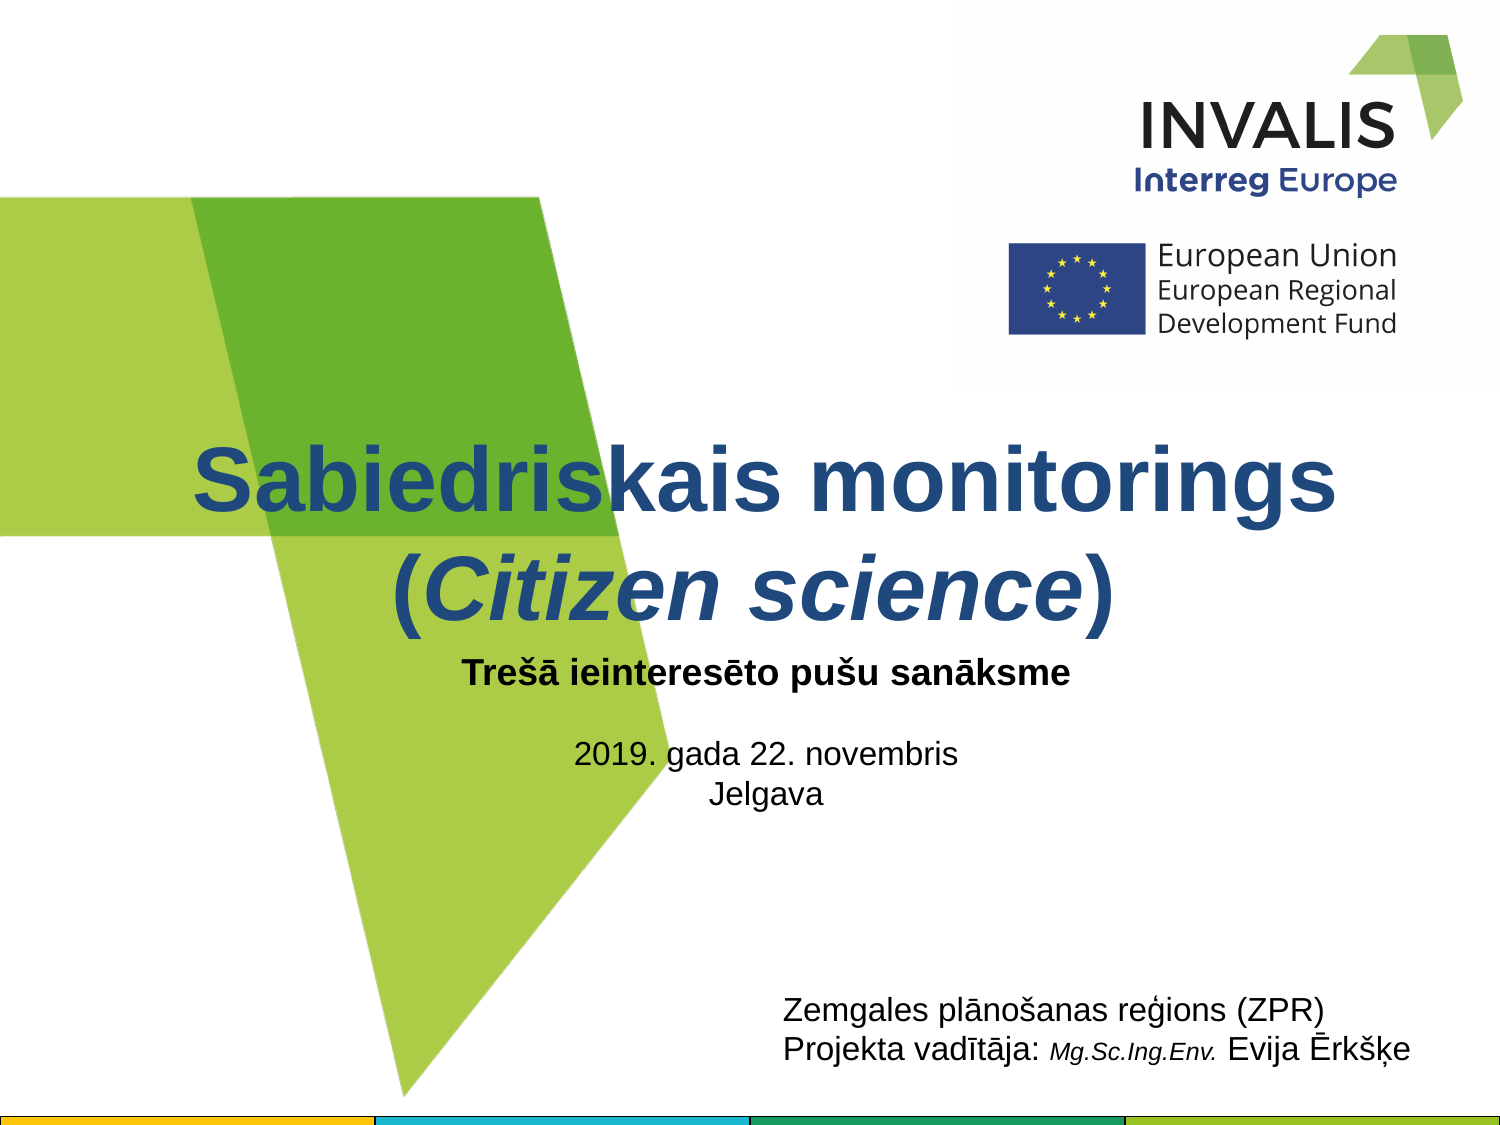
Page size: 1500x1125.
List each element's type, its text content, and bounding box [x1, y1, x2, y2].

title Sabiedriskais monitorings (Citizen science) [139, 411, 1394, 674]
picture [955, 0, 1500, 389]
list Zemgales plānošanas reģions (ZPR) Projekta vadītāja: Mg.Sc.Ing.Env. Evija Ērkšķe [767, 987, 1475, 1091]
picture [0, 179, 685, 1106]
list Trešā ieinteresēto pušu sanāksme 2019. gada 22. novembris Jelgava [237, 640, 1295, 865]
